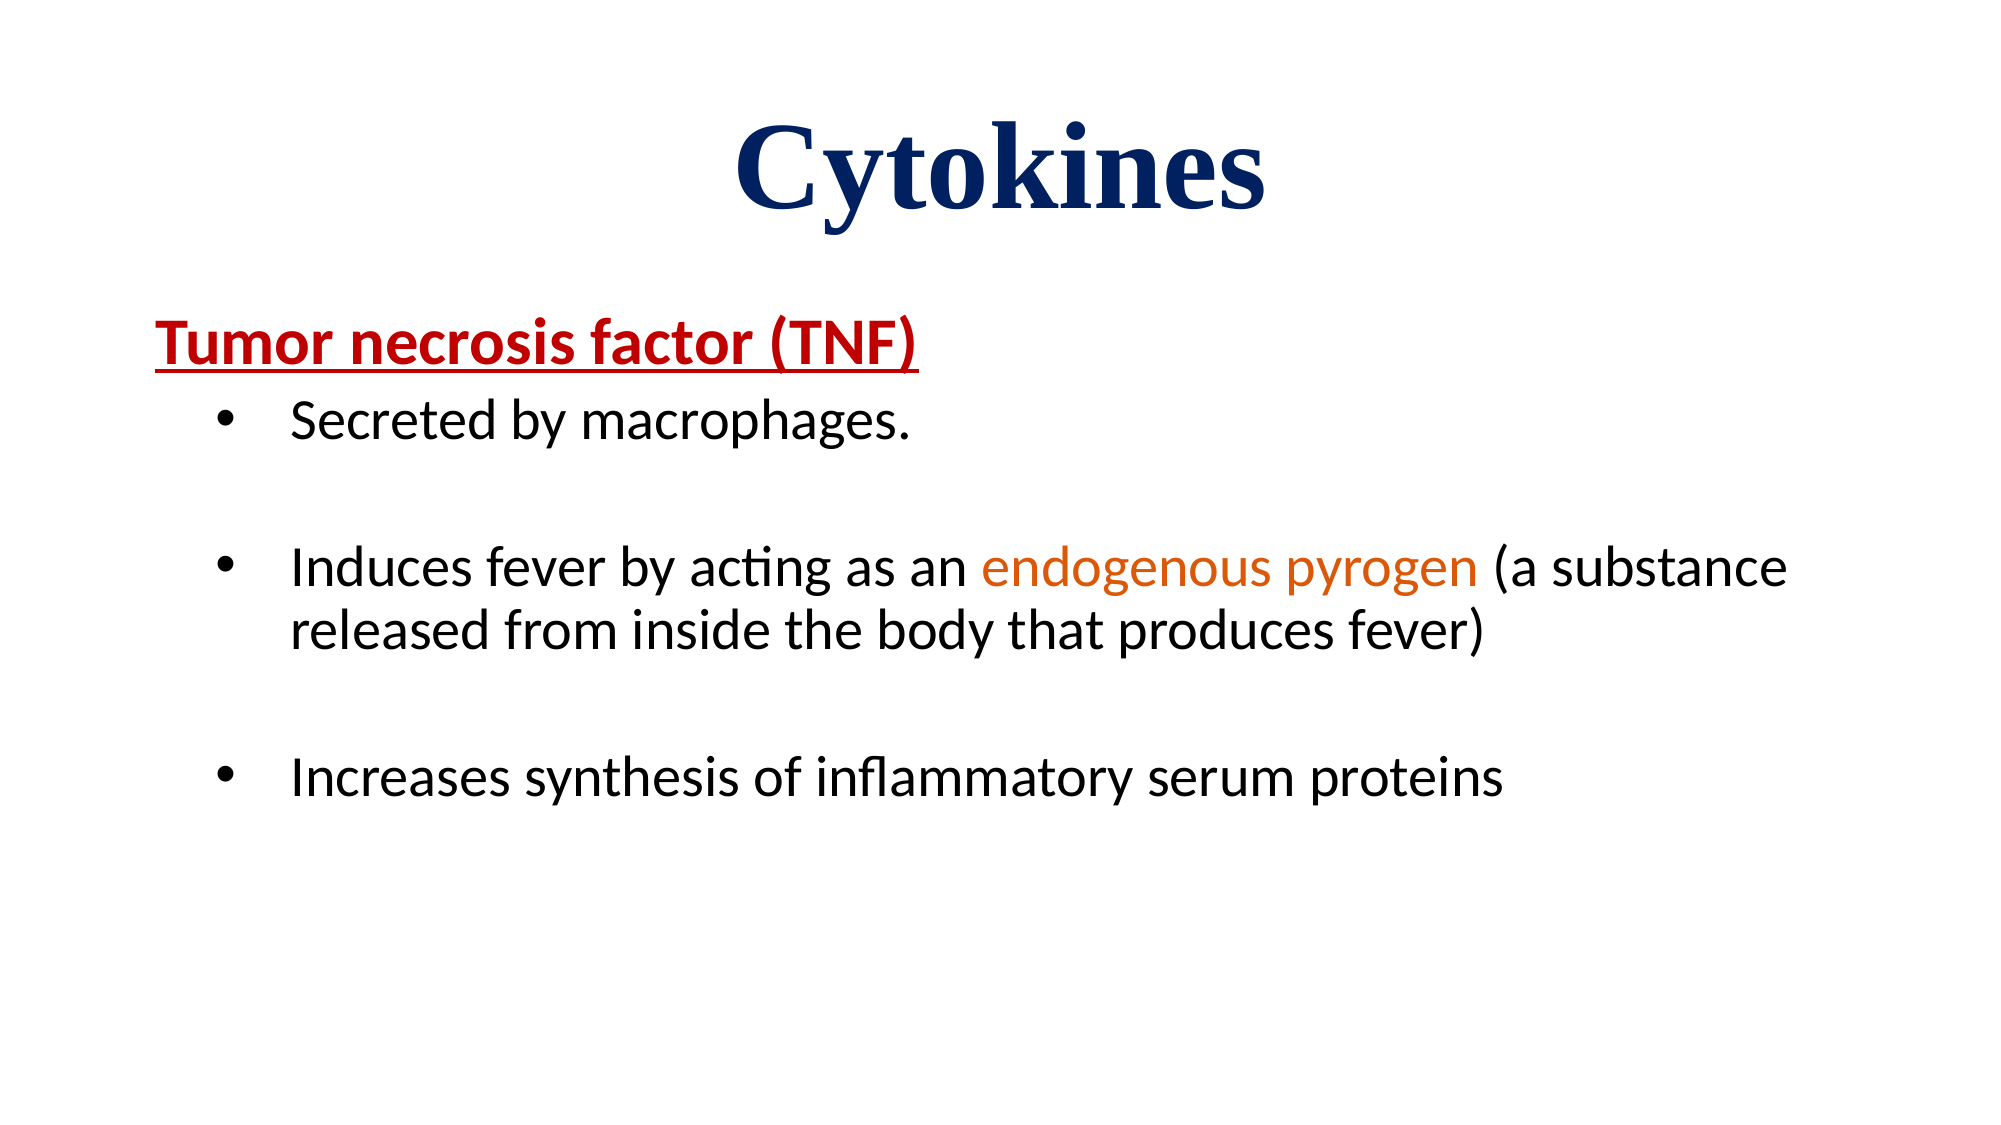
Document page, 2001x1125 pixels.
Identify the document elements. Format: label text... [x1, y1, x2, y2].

list Tumor necrosis factor (TNF) Secreted by macrophages. Induces fever by acting as an endogenous pyrogen (a substance released from inside the body that produces fever) Increases synthesis of inflammatory serum proteins [137, 299, 1863, 1014]
title Cytokines [137, 59, 1863, 278]
